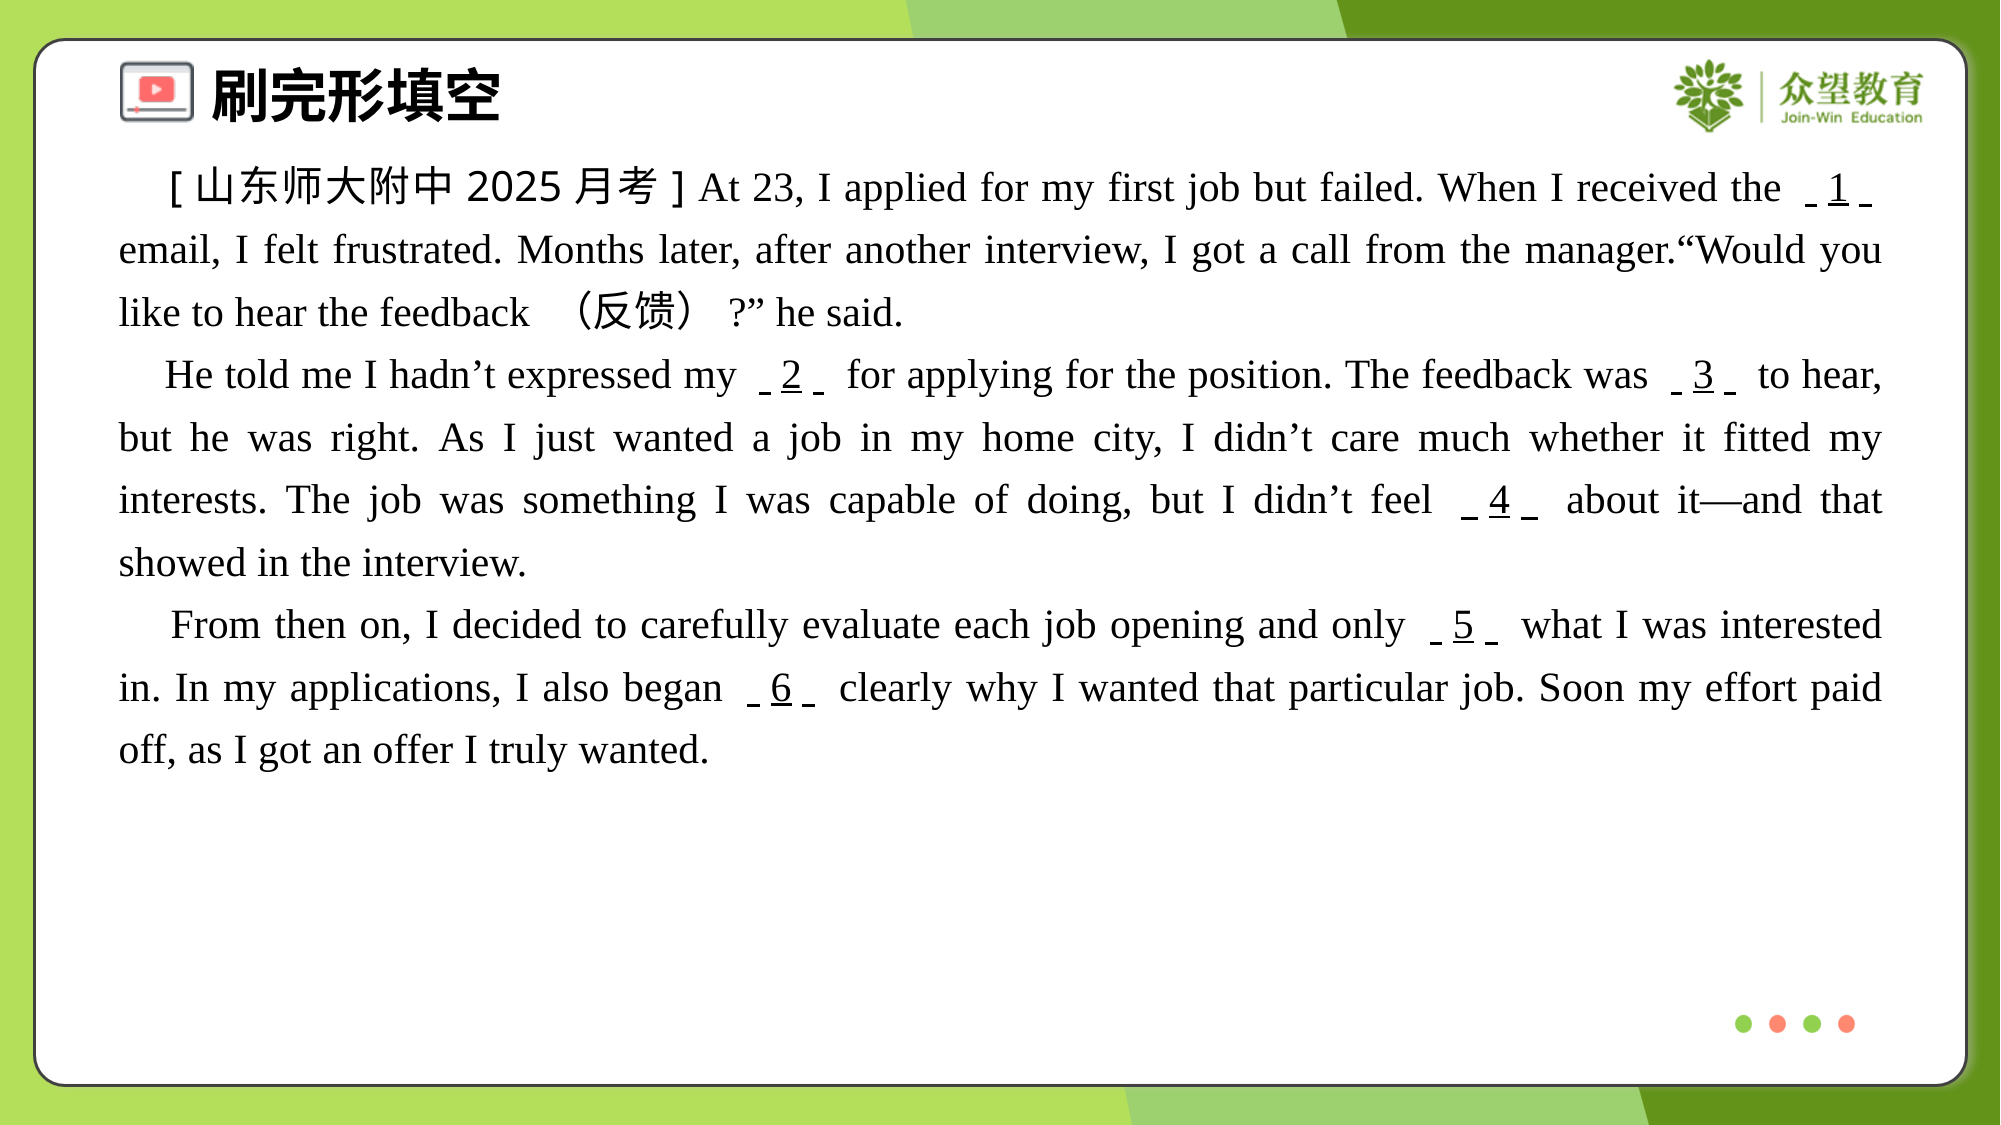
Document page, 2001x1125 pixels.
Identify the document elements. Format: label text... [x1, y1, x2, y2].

picture [0, 0, 2000, 1125]
text_box [山东师大附中2025月考] At 23, I applied for my first job but failed. When I received the . .1. . email, I felt frustrated. Months later, after another interview, I got a call from the manager.“Would you like to hear the feedback （反馈）?” he said. He told me I hadn’t expressed my . .2. . for applying for the position. The feedback was . .3. . to hear, but he was right. As I just wanted a job in my home city, I didn’t care much whether it fitted my interests. The job was something I was capable of doing, but I didn’t feel . .4. . about it—and that showed in the interview. From then on, I decided to carefully evaluate each job opening and only . .5. . what I was interested in. In my applications, I also began . .6. . clearly why I wanted that particular job. Soon my effort paid off, as I got an offer I truly wanted. [118, 146, 1883, 772]
